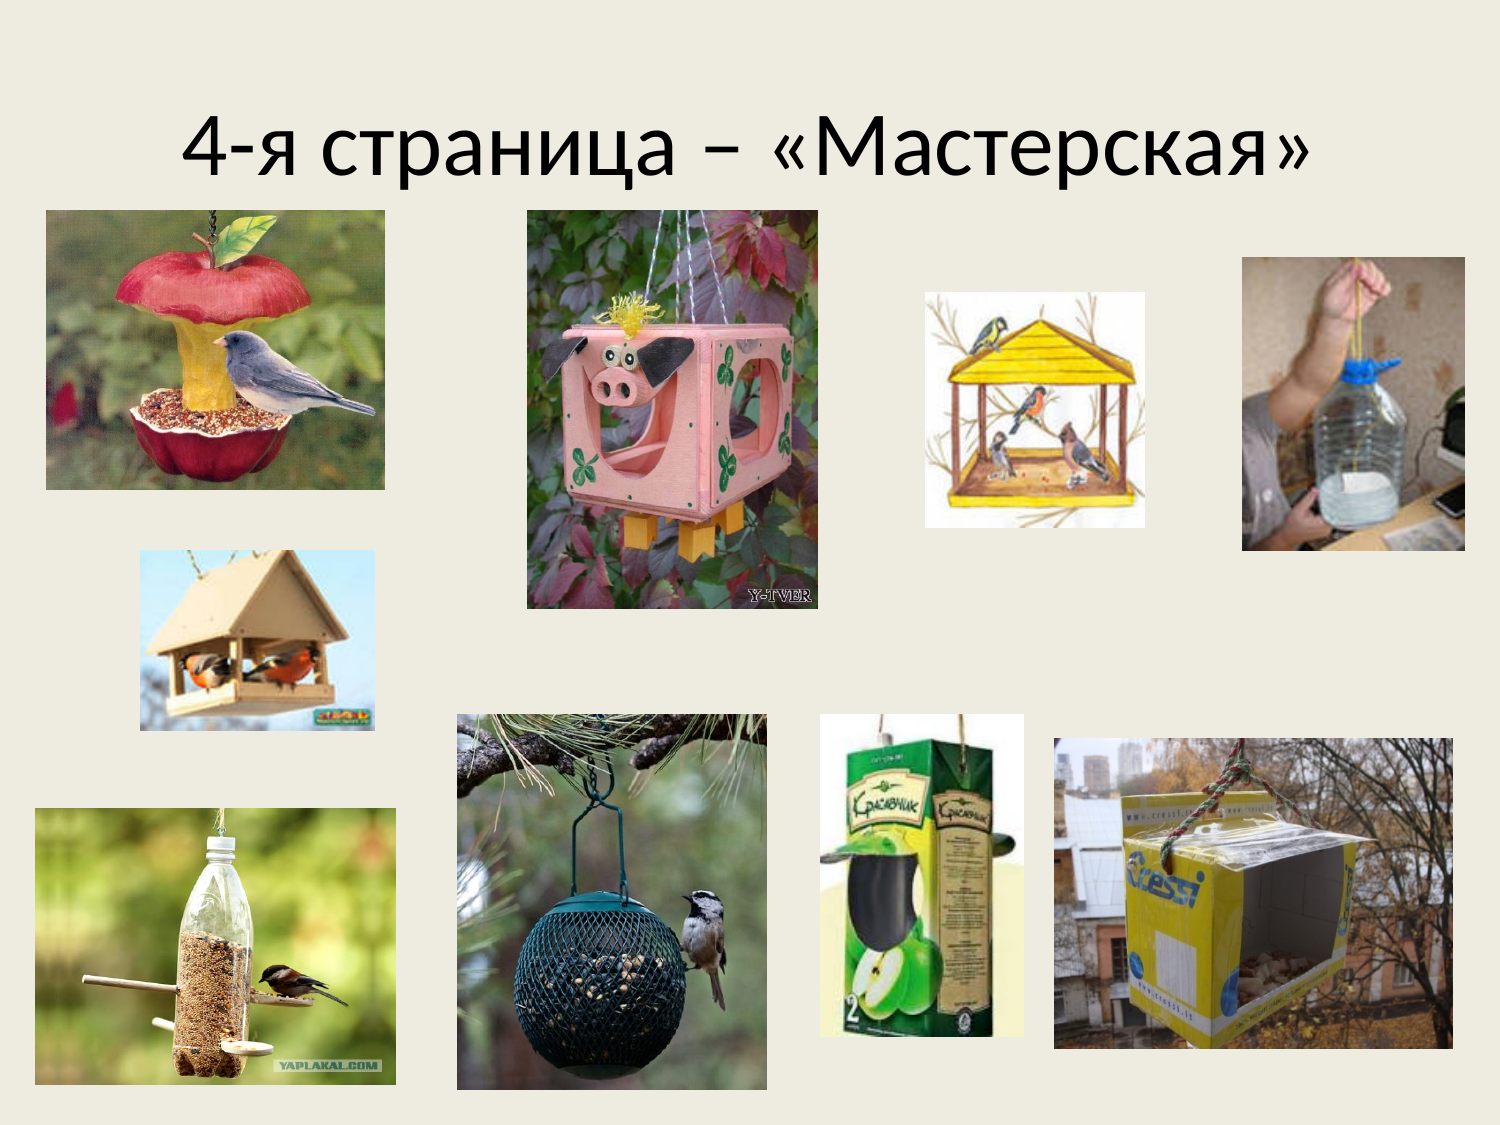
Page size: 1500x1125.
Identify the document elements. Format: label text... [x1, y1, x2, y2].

picture [820, 714, 1024, 1037]
picture [46, 210, 385, 491]
title 4-я страница – «Мастерская» [75, 45, 1425, 233]
picture [1241, 257, 1465, 552]
picture [527, 210, 818, 610]
picture [456, 714, 767, 1091]
picture [34, 808, 396, 1085]
picture [1054, 737, 1453, 1049]
picture [925, 292, 1145, 528]
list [140, 550, 376, 731]
